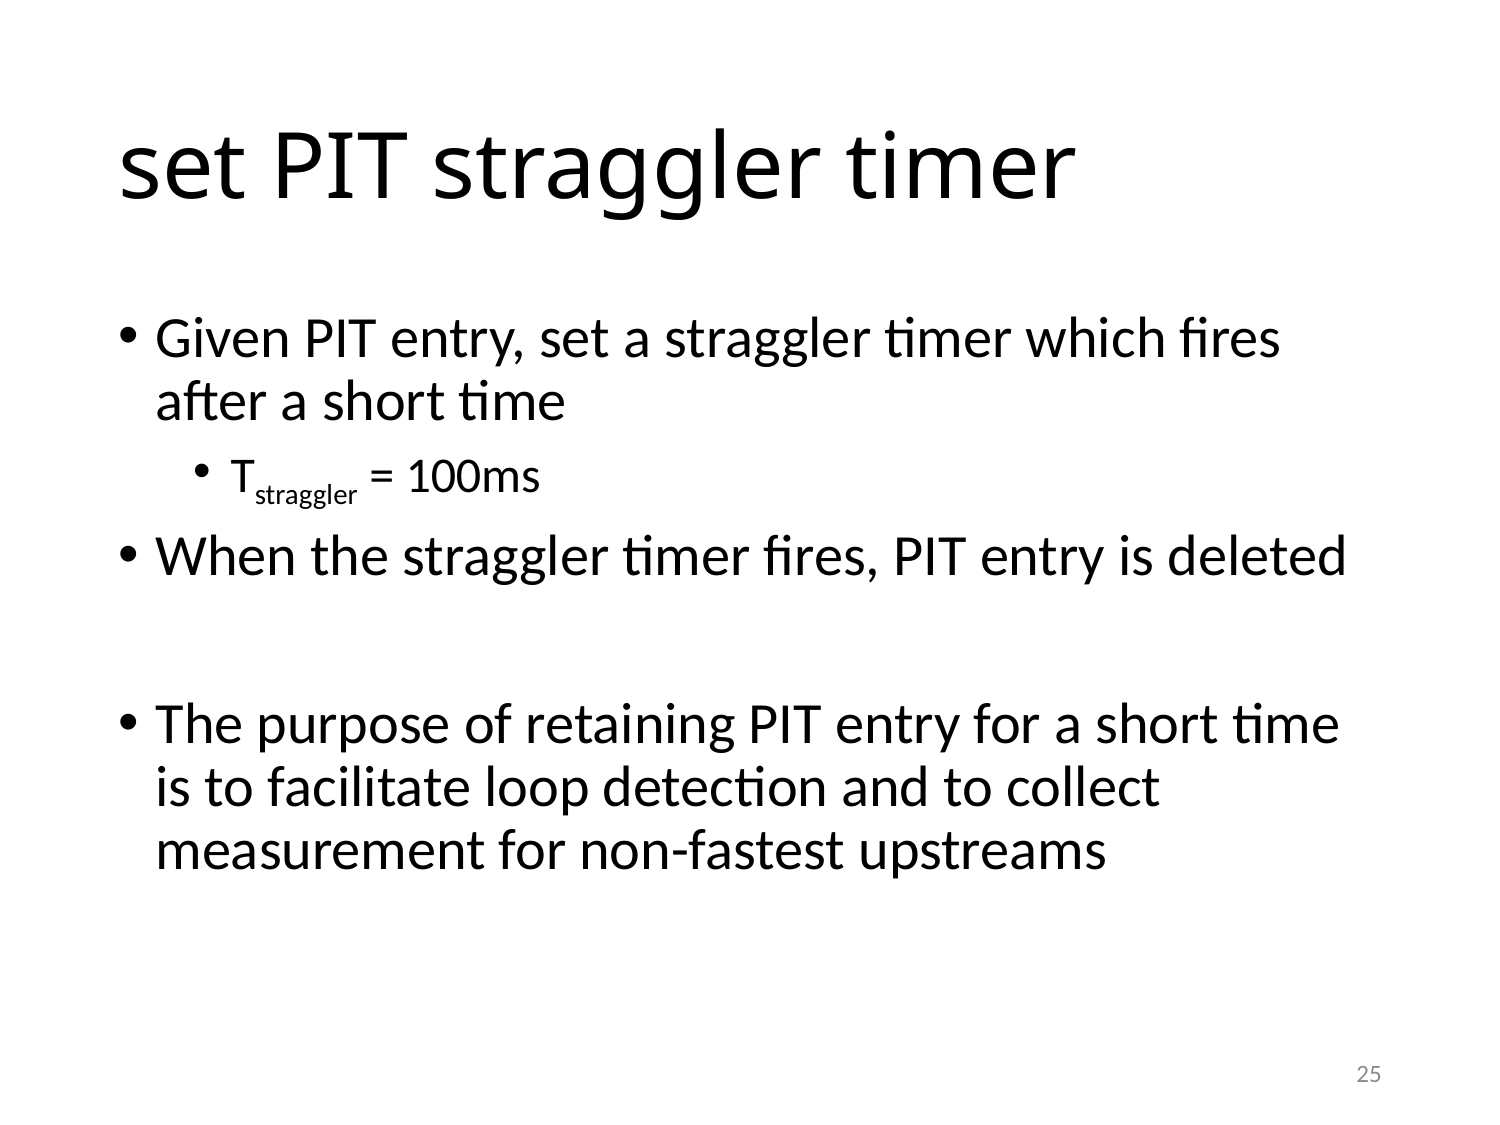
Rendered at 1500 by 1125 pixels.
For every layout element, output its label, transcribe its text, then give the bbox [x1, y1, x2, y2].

slide_number 25 [1059, 1042, 1397, 1103]
title set PIT straggler timer [103, 59, 1397, 278]
list Given PIT entry, set a straggler timer which fires after a short time Tstraggler = 100ms When the straggler timer fires, PIT entry is deleted The purpose of retaining PIT entry for a short time is to facilitate loop detection and to collect measurement for non-fastest upstreams [103, 299, 1397, 1014]
